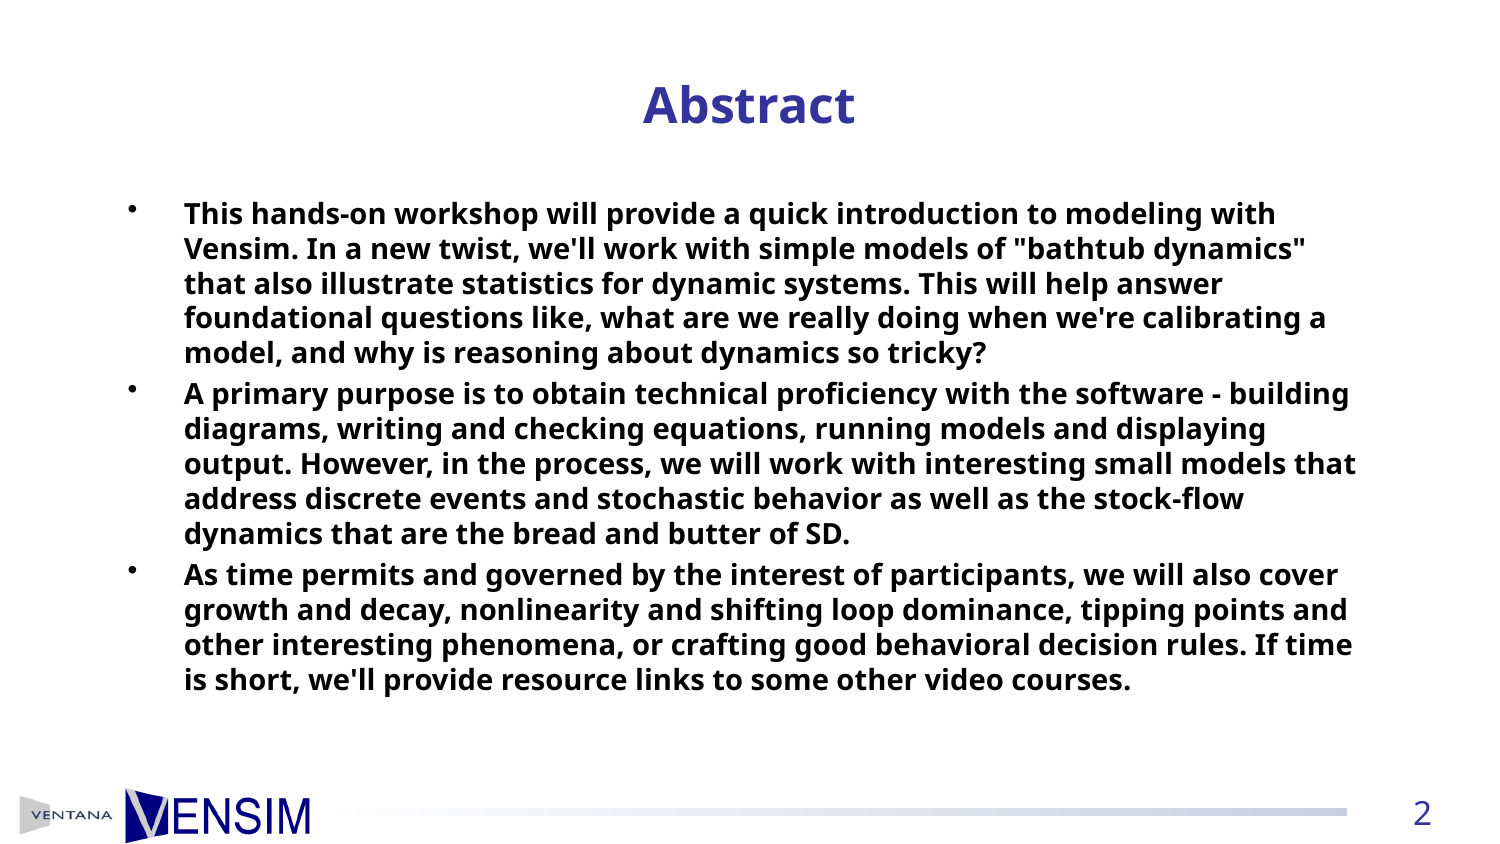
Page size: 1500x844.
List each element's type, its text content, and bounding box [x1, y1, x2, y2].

list This hands-on workshop will provide a quick introduction to modeling with Vensim. In a new twist, we'll work with simple models of "bathtub dynamics" that also illustrate statistics for dynamic systems. This will help answer foundational questions like, what are we really doing when we're calibrating a model, and why is reasoning about dynamics so tricky? A primary purpose is to obtain technical proficiency with the software - building diagrams, writing and checking equations, running models and displaying output. However, in the process, we will work with interesting small models that address discrete events and stochastic behavior as well as the stock-flow dynamics that are the bread and butter of SD. As time permits and governed by the interest of participants, we will also cover growth and decay, nonlinearity and shifting loop dominance, tipping points and other interesting phenomena, or crafting good behavioral decision rules. If time is short, we'll provide resource links to some other video courses. [112, 187, 1388, 760]
title Abstract [112, 46, 1388, 160]
picture [0, 786, 313, 844]
